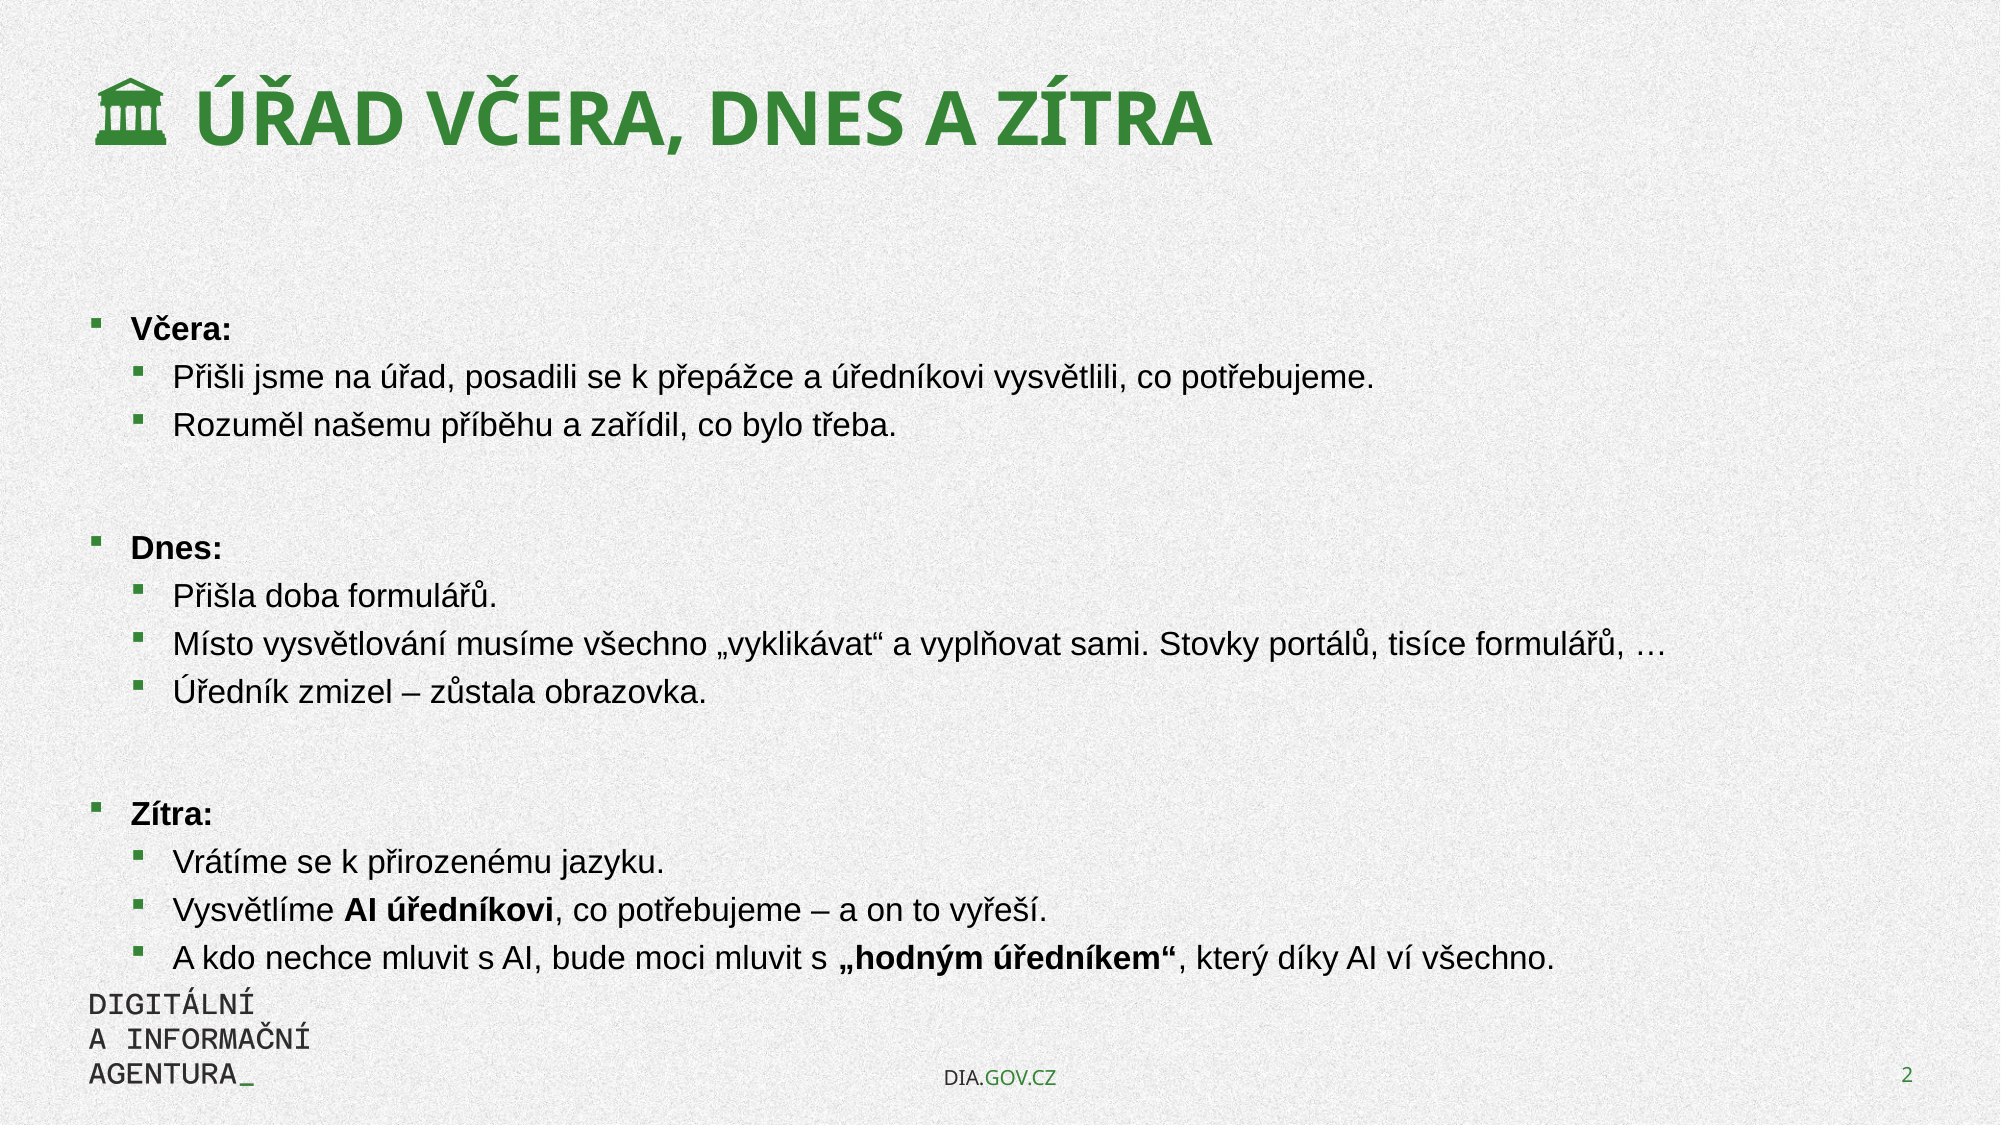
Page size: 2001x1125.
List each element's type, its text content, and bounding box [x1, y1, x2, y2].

title 🏛️ Úřad včera, dnes a zítra [88, 70, 1912, 284]
slide_number 2 [1612, 1037, 1928, 1098]
picture [0, 0, 2001, 1125]
list Včera: Přišli jsme na úřad, posadili se k přepážce a úředníkovi vysvětlili, co potřebujeme. Rozuměl našemu příběhu a zařídil, co bylo třeba. Dnes: Přišla doba formulářů. Místo vysvětlování musíme všechno „vyklikávat“ a vyplňovat sami. Stovky portálů, tisíce formulářů, … Úředník zmizel – zůstala obrazovka. Zítra: Vrátíme se k přirozenému jazyku. Vysvětlíme AI úředníkovi, co potřebujeme – a on to vyřeší. A kdo nechce mluvit s AI, bude moci mluvit s „hodným úředníkem“, který díky AI ví všechno. [88, 299, 1912, 980]
footer DIA.GOV.CZ [558, 1037, 1442, 1098]
